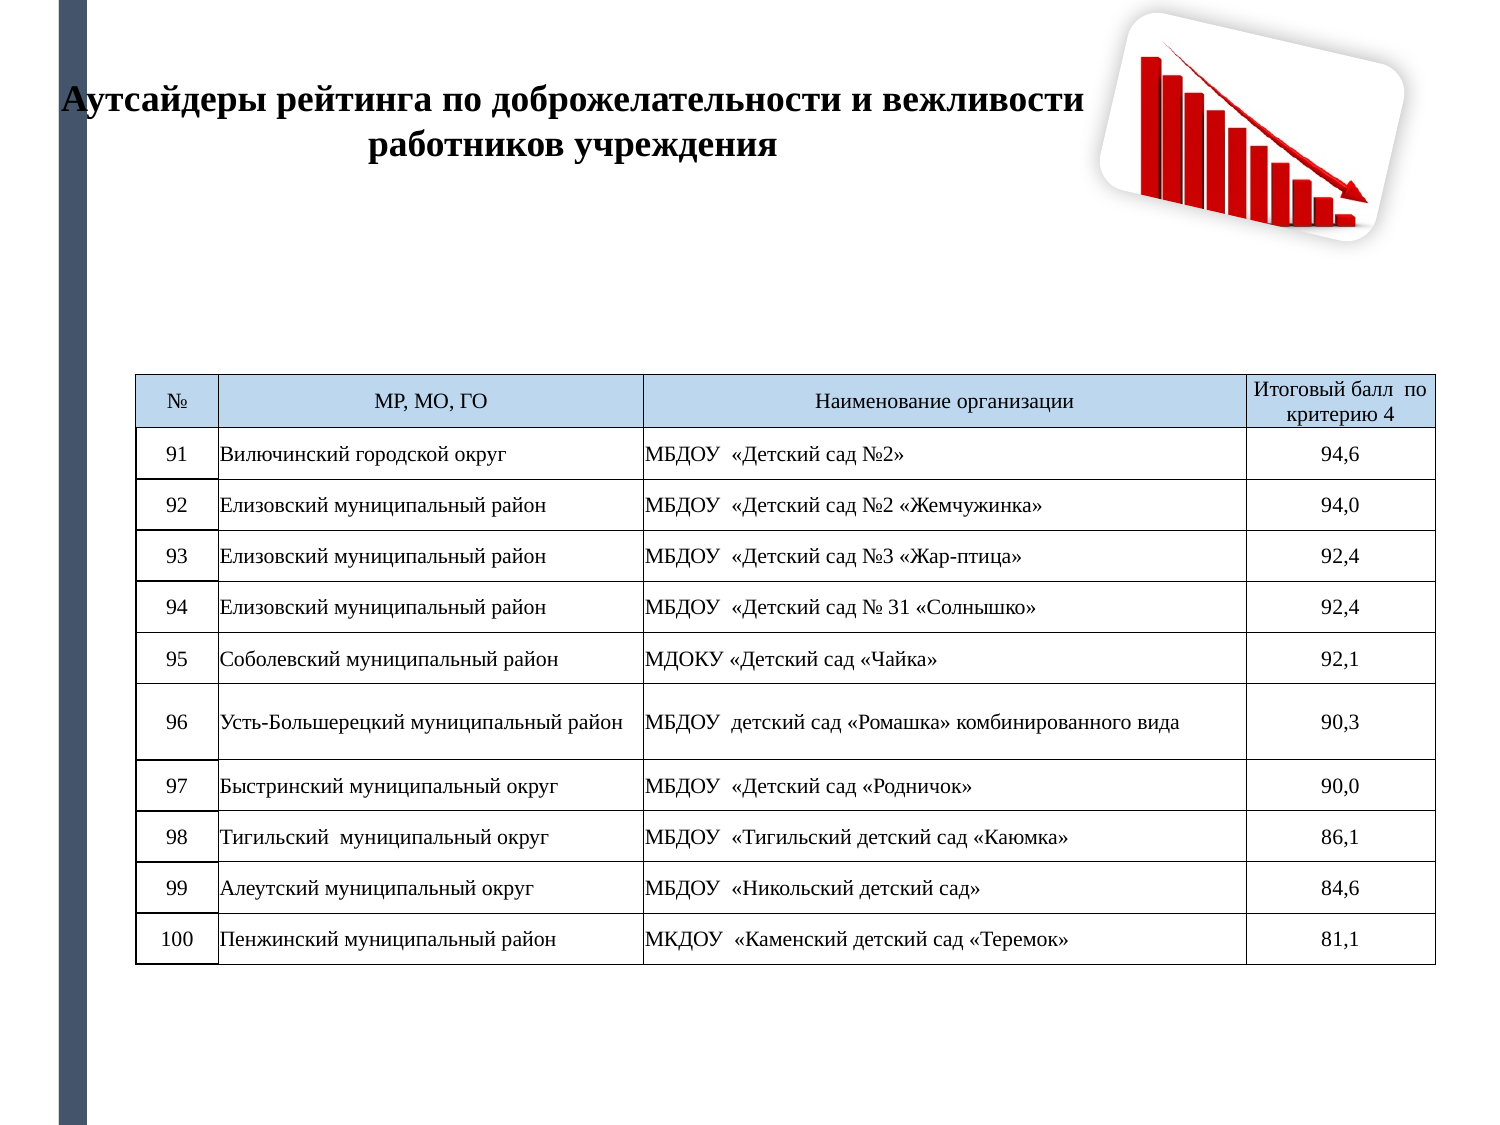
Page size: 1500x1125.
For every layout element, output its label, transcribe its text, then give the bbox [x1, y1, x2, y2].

table_cell МДОКУ «Детский сад «Чайка» [644, 633, 1246, 683]
table_cell Усть-Большерецкий муниципальный район [219, 684, 643, 759]
table_cell 99 [137, 863, 218, 912]
picture [1099, 12, 1405, 242]
table_cell Быстринский муниципальный округ [219, 760, 643, 810]
table_cell Елизовский муниципальный район [219, 480, 643, 530]
table_cell МБДОУ «Детский сад № 31 «Солнышко» [644, 582, 1246, 632]
table_cell 84,6 [1247, 862, 1435, 913]
table_cell МБДОУ «Детский сад №3 «Жар-птица» [644, 531, 1246, 581]
table_cell 98 [137, 812, 218, 861]
table_cell 92,1 [1247, 633, 1435, 683]
table_cell 92 [137, 480, 218, 529]
text_box Аутсайдеры рейтинга по доброжелательности и вежливости работников учреждения [35, 66, 1107, 172]
table_cell 92,4 [1247, 582, 1435, 632]
table_cell 96 [137, 684, 218, 759]
table_cell 90,3 [1247, 684, 1435, 759]
table_cell Елизовский муниципальный район [219, 531, 643, 581]
table_cell МБДОУ «Детский сад №2 «Жемчужинка» [644, 480, 1246, 530]
table_cell Соболевский муниципальный район [219, 633, 643, 683]
table_cell МБДОУ «Никольский детский сад» [644, 862, 1246, 913]
table_cell 81,1 [1247, 914, 1435, 964]
table_header № [136, 375, 218, 427]
table_header Наименование организации [644, 375, 1246, 427]
table_cell Елизовский муниципальный район [219, 582, 643, 632]
table_cell 91 [137, 428, 218, 478]
table_cell 92,4 [1247, 531, 1435, 581]
table_cell МКДОУ «Каменский детский сад «Теремок» [644, 914, 1246, 964]
table_cell Тигильский муниципальный округ [219, 811, 643, 861]
table_cell 100 [137, 914, 218, 963]
table_cell 94,0 [1247, 480, 1435, 530]
table_header МР, МО, ГО [219, 375, 643, 427]
table_cell 93 [137, 531, 218, 580]
table_cell Вилючинский городской округ [219, 428, 643, 479]
table_cell МБДОУ «Детский сад «Родничок» [644, 760, 1246, 810]
table_cell Пенжинский муниципальный район [219, 914, 643, 964]
table_cell 94,6 [1247, 428, 1435, 479]
table_cell МБДОУ «Детский сад №2» [644, 428, 1246, 479]
table_cell 90,0 [1247, 760, 1435, 810]
table_cell 97 [137, 761, 218, 810]
table_cell 95 [137, 633, 218, 683]
table_cell МБДОУ детский сад «Ромашка» комбинированного вида [644, 684, 1246, 759]
table_cell 94 [137, 582, 218, 632]
table_cell 86,1 [1247, 811, 1435, 861]
table_header Итоговый балл по критерию 4 [1247, 375, 1435, 427]
table_cell МБДОУ «Тигильский детский сад «Каюмка» [644, 811, 1246, 861]
table_cell Алеутский муниципальный округ [219, 862, 643, 913]
